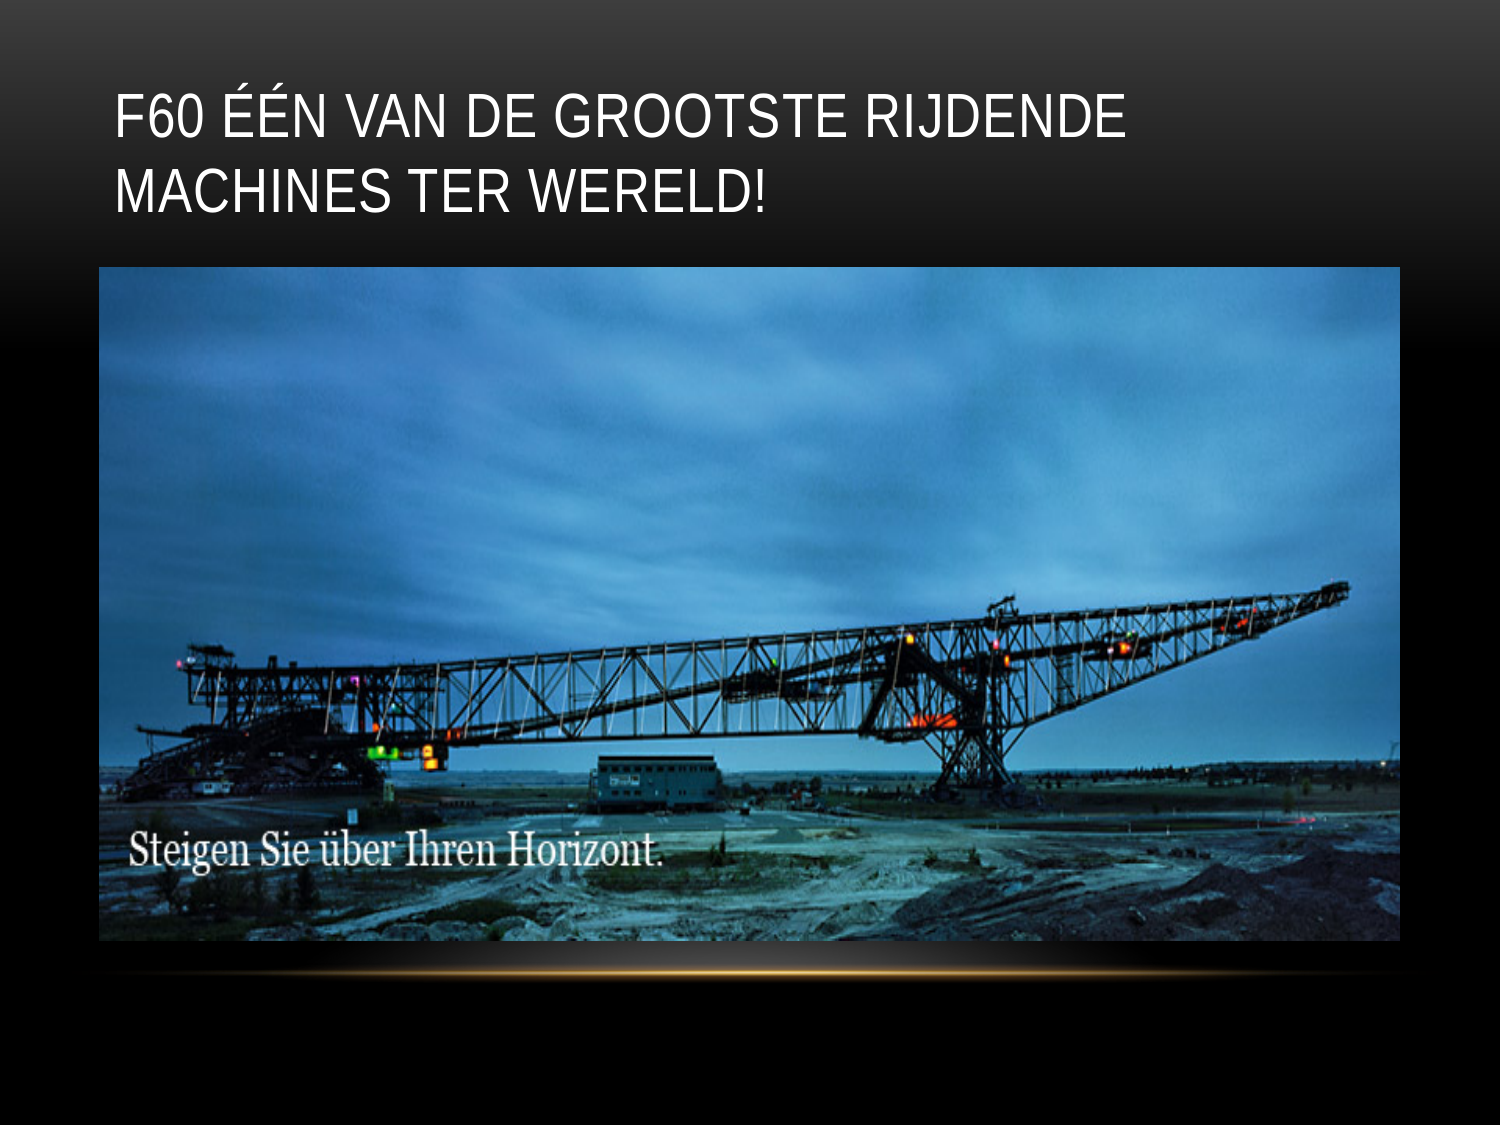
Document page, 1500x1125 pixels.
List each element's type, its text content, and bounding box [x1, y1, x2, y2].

title F60 één van de grootste rijdende machines ter wereld! [99, 45, 1400, 233]
picture [0, 0, 1500, 1125]
